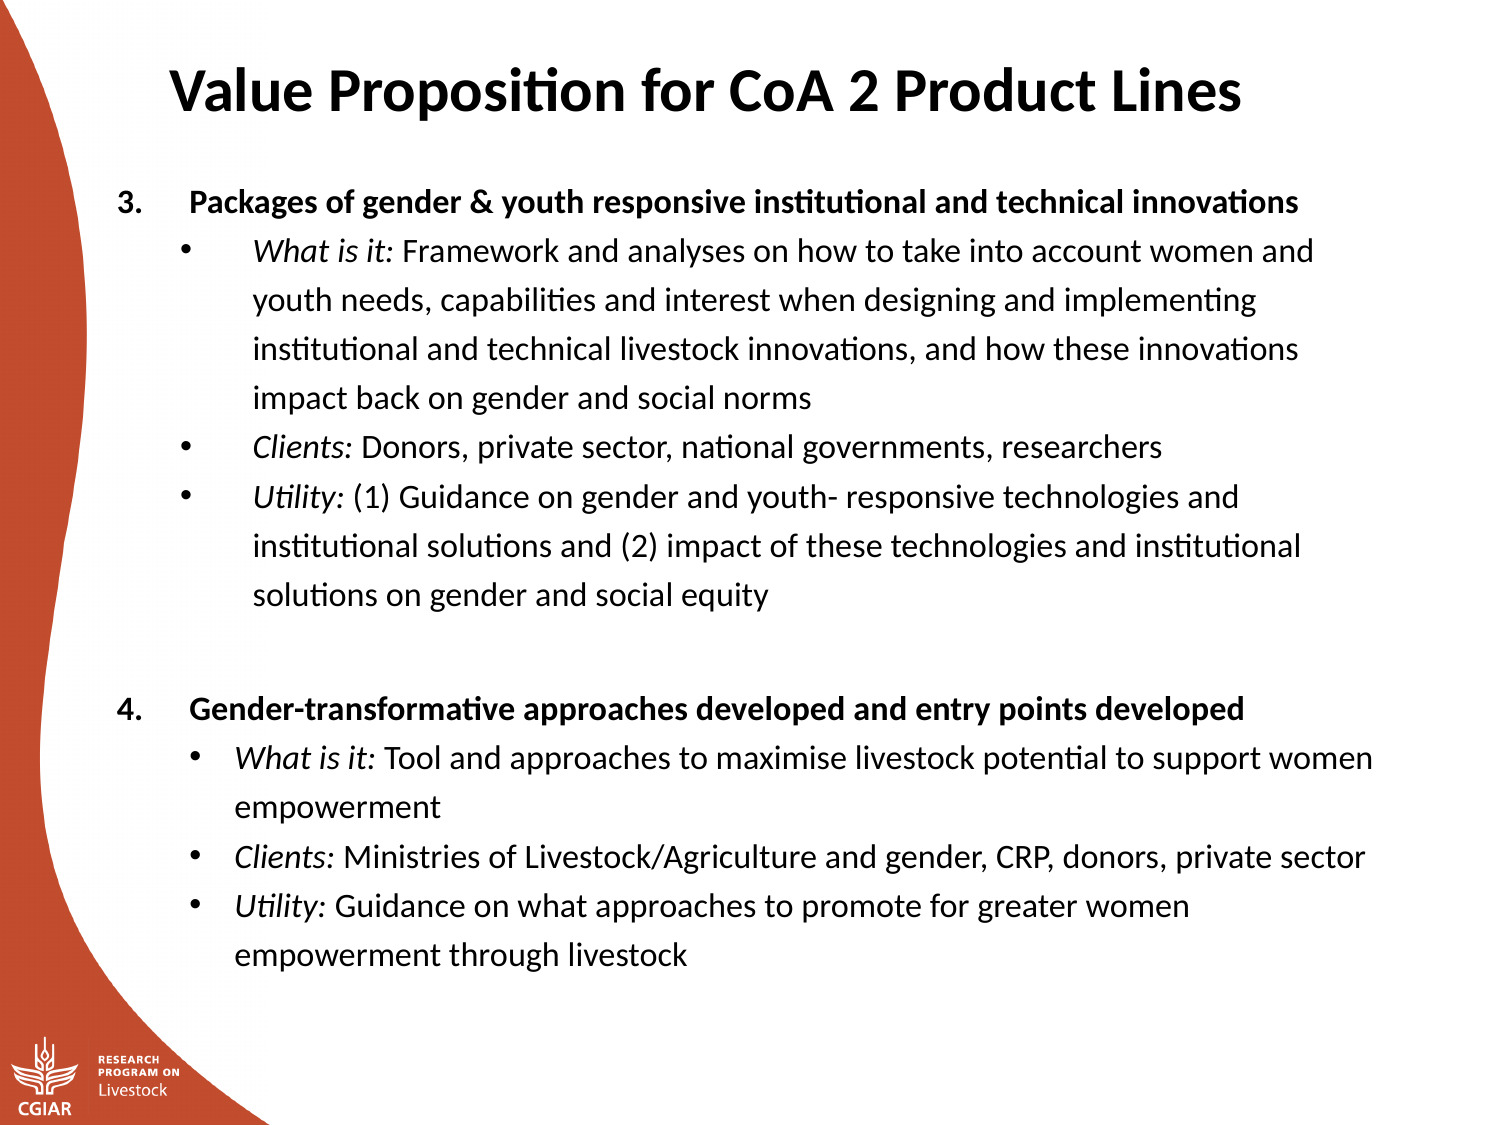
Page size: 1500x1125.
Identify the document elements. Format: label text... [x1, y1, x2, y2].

list Value Proposition for CoA 2 Product Lines [154, 41, 1393, 141]
list Packages of gender & youth responsive institutional and technical innovations What is it: Framework and analyses on how to take into account women and youth needs, capabilities and interest when designing and implementing institutional and technical livestock innovations, and how these innovations impact back on gender and social norms Clients: Donors, private sector, national governments, researchers Utility: (1) Guidance on gender and youth- responsive technologies and institutional solutions and (2) impact of these technologies and institutional solutions on gender and social equity Gender-transformative approaches developed and entry points developed What is it: Tool and approaches to maximise livestock potential to support women empowerment Clients: Ministries of Livestock/Agriculture and gender, CRP, donors, private sector Utility: Guidance on what approaches to promote for greater women empowerment through livestock [101, 163, 1393, 1040]
picture [0, 0, 270, 1125]
